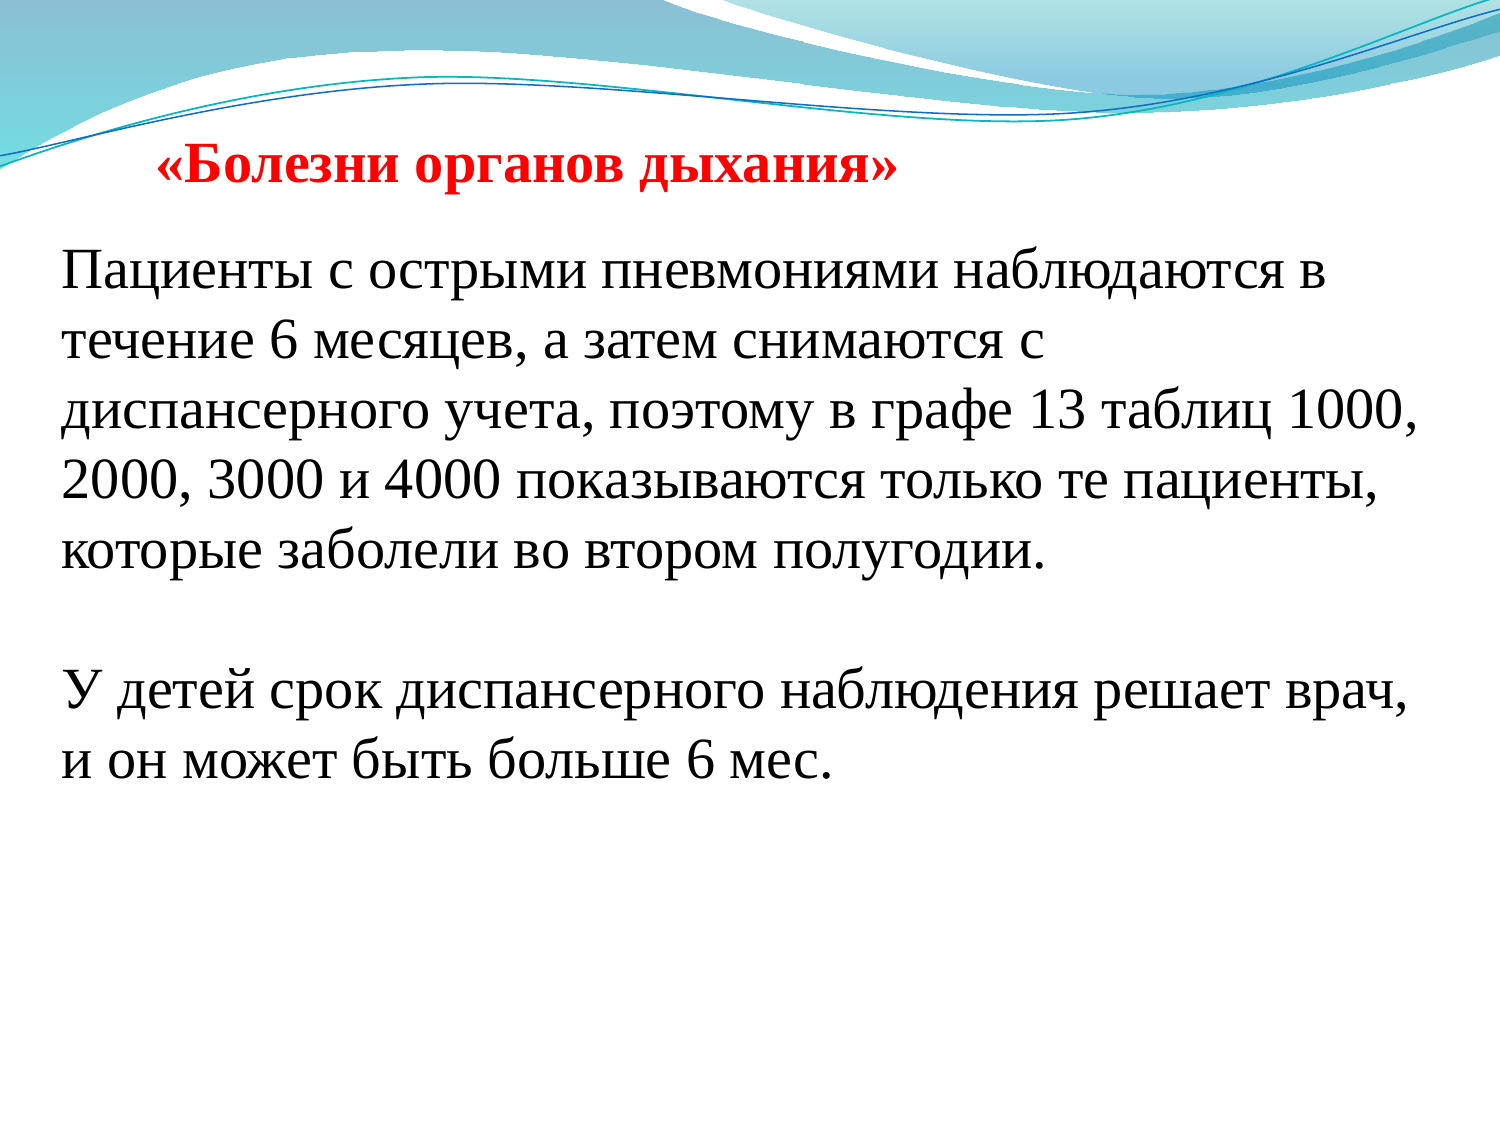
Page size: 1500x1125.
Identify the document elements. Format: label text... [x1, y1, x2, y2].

text_box «Болезни органов дыхания» [140, 117, 1454, 342]
text_box Пациенты с острыми пневмониями наблюдаются в течение 6 месяцев, а затем снимаются с диспансерного учета, поэтому в графе 13 таблиц 1000, 2000, 3000 и 4000 показываются только те пациенты, которые заболели во втором полугодии. У детей срок диспансерного наблюдения решает врач, и он может быть больше 6 мес. [46, 222, 1442, 798]
